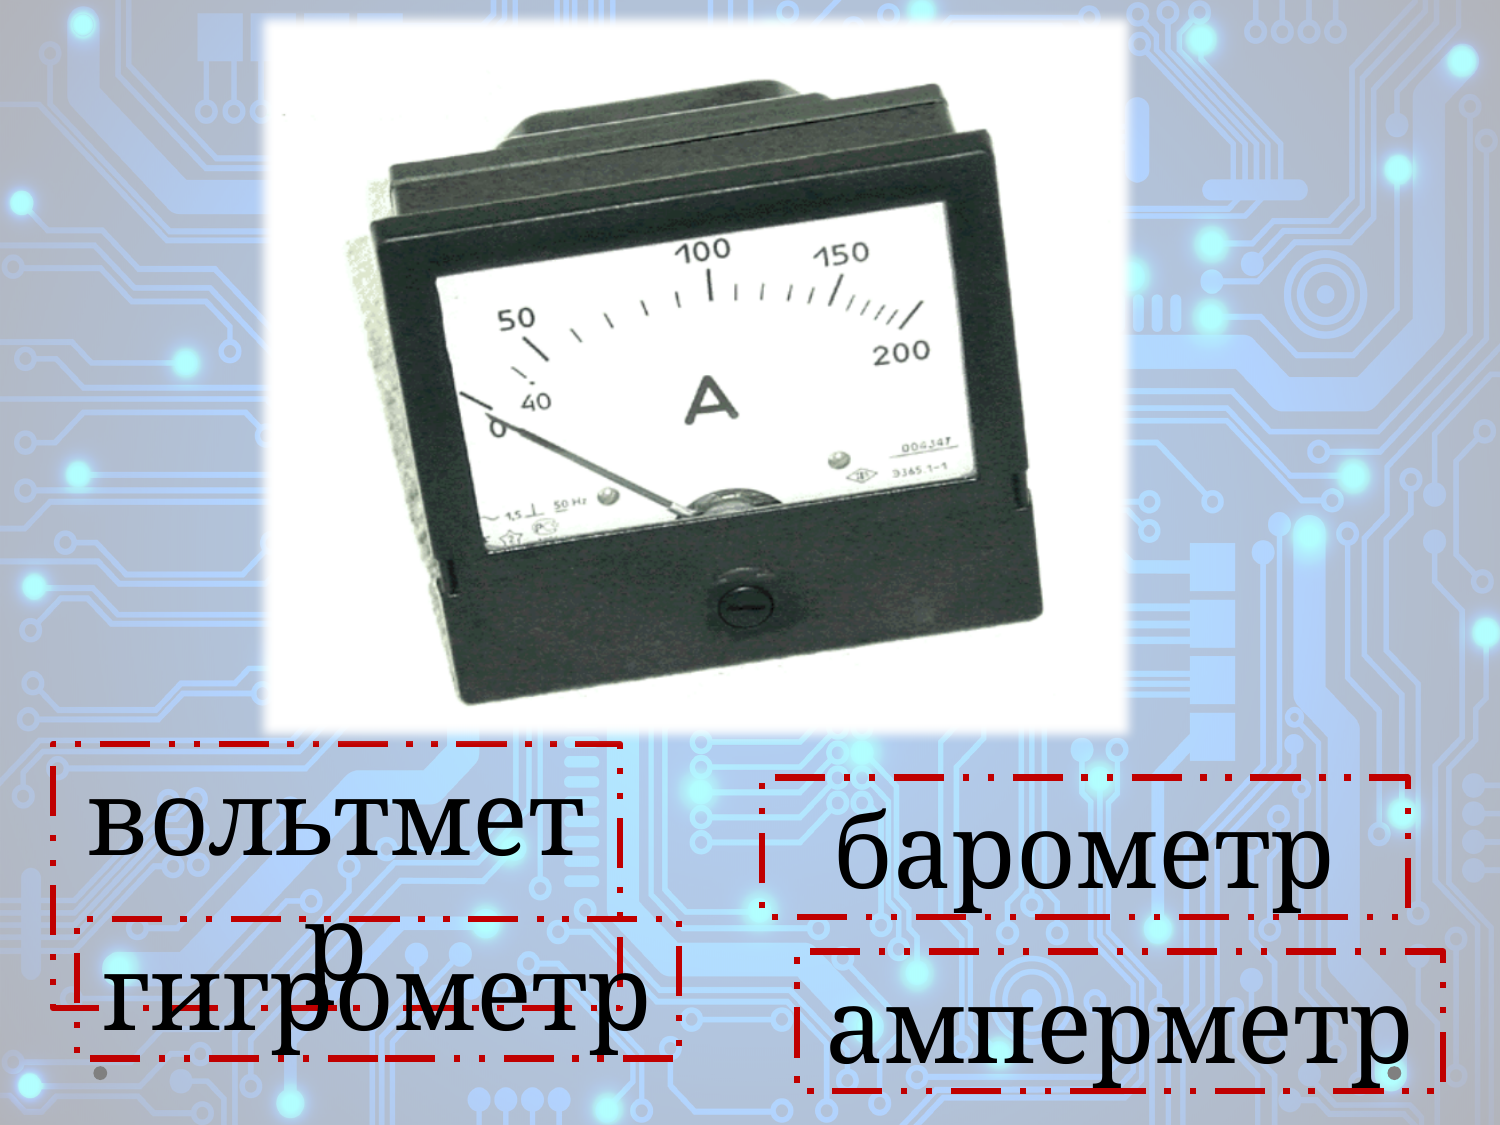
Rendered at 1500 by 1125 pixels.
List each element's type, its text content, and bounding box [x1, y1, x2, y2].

text_box гигрометр [76, 918, 680, 1059]
picture [253, 9, 1139, 745]
text_box вольтметр [53, 743, 621, 1009]
text_box барометр [761, 777, 1408, 918]
text_box амперметр [797, 951, 1444, 1092]
